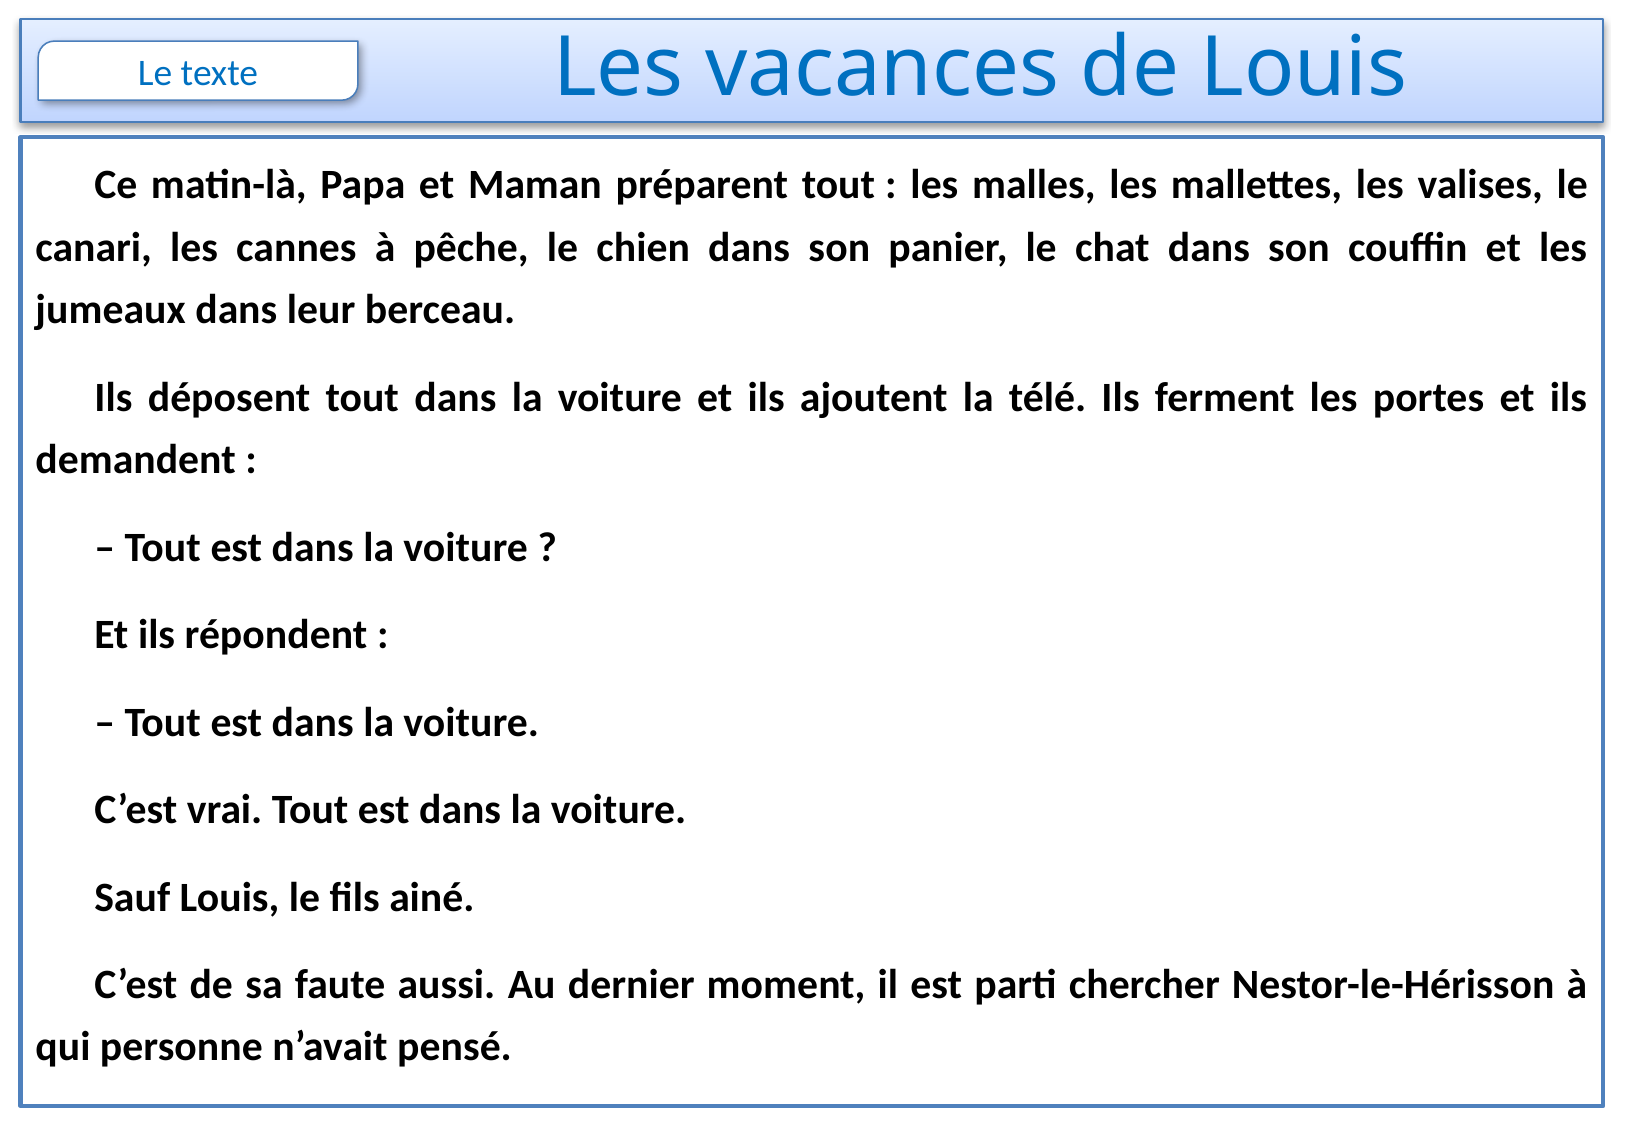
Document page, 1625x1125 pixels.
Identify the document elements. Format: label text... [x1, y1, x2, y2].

list Ce matin-là, Papa et Maman préparent tout : les malles, les mallettes, les valises, le canari, les cannes à pêche, le chien dans son panier, le chat dans son couffin et les jumeaux dans leur berceau. Ils déposent tout dans la voiture et ils ajoutent la télé. Ils ferment les portes et ils demandent : – Tout est dans la voiture ? Et ils répondent : – Tout est dans la voiture. C’est vrai. Tout est dans la voiture. Sauf Louis, le fils ainé. C’est de sa faute aussi. Au dernier moment, il est parti chercher Nestor-le-Hérisson à qui personne n’avait pensé. [18, 135, 1605, 1108]
title Les vacances de Louis [357, 4, 1604, 120]
